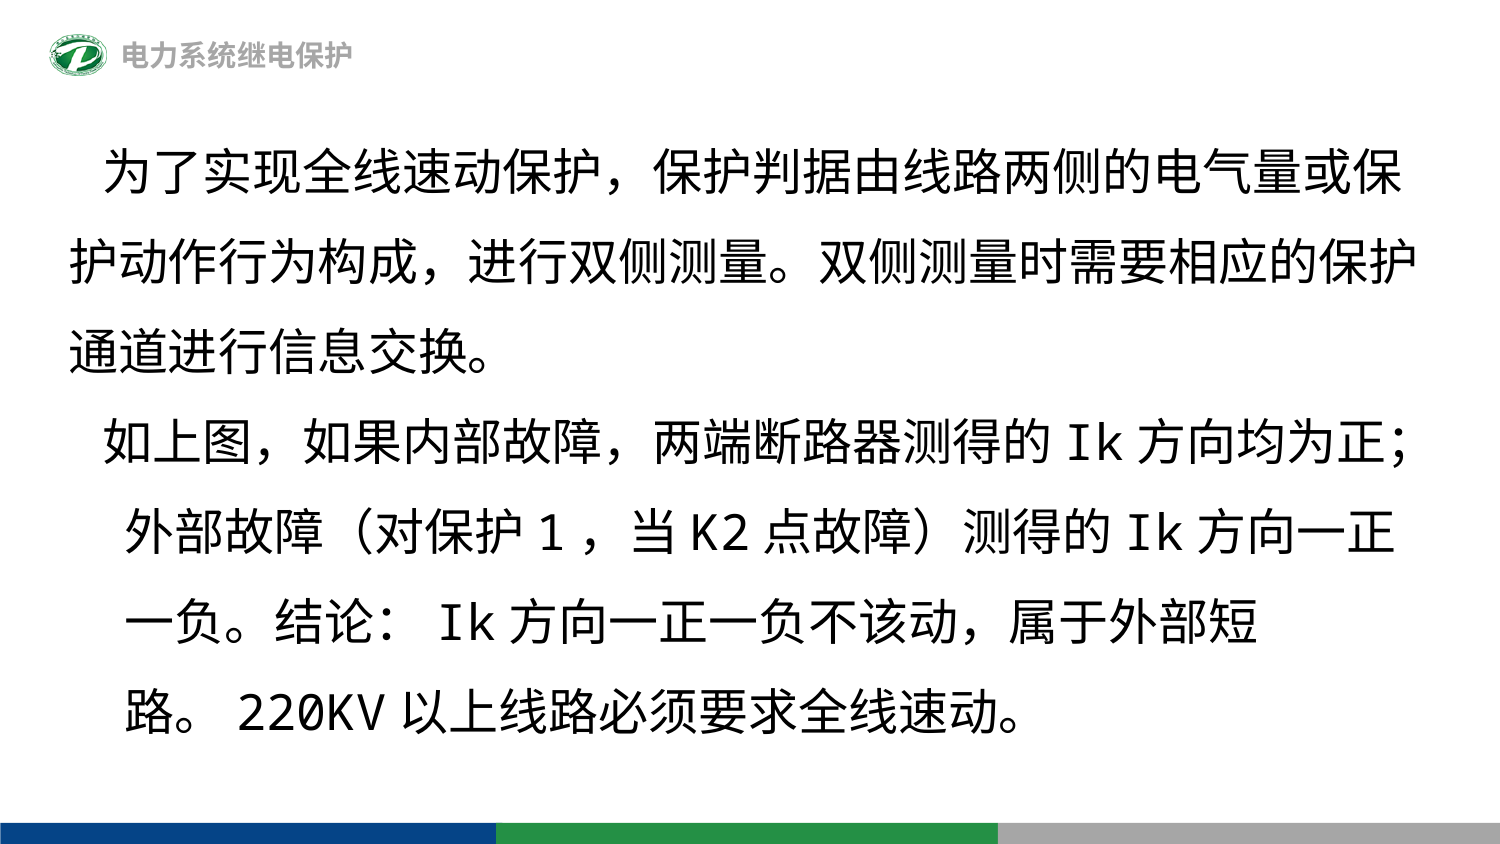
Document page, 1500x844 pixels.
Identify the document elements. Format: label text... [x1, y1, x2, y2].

text_box [996, 821, 1500, 844]
text_box [0, 821, 494, 844]
picture [41, 19, 118, 91]
list 为了实现全线速动保护，保护判据由线路两侧的电气量或保护动作行为构成，进行双侧测量。双侧测量时需要相应的保护通道进行信息交换。 如上图，如果内部故障，两端断路器测得的Ik方向均为正；外部故障（对保护1，当K2点故障）测得的Ik方向一正一负。结论：Ik方向一正一负不该动，属于外部短路。220KV以上线路必须要求全线速动。 [53, 102, 1447, 788]
text_box 电力系统继电保护 [122, 29, 424, 80]
text_box [494, 821, 996, 844]
